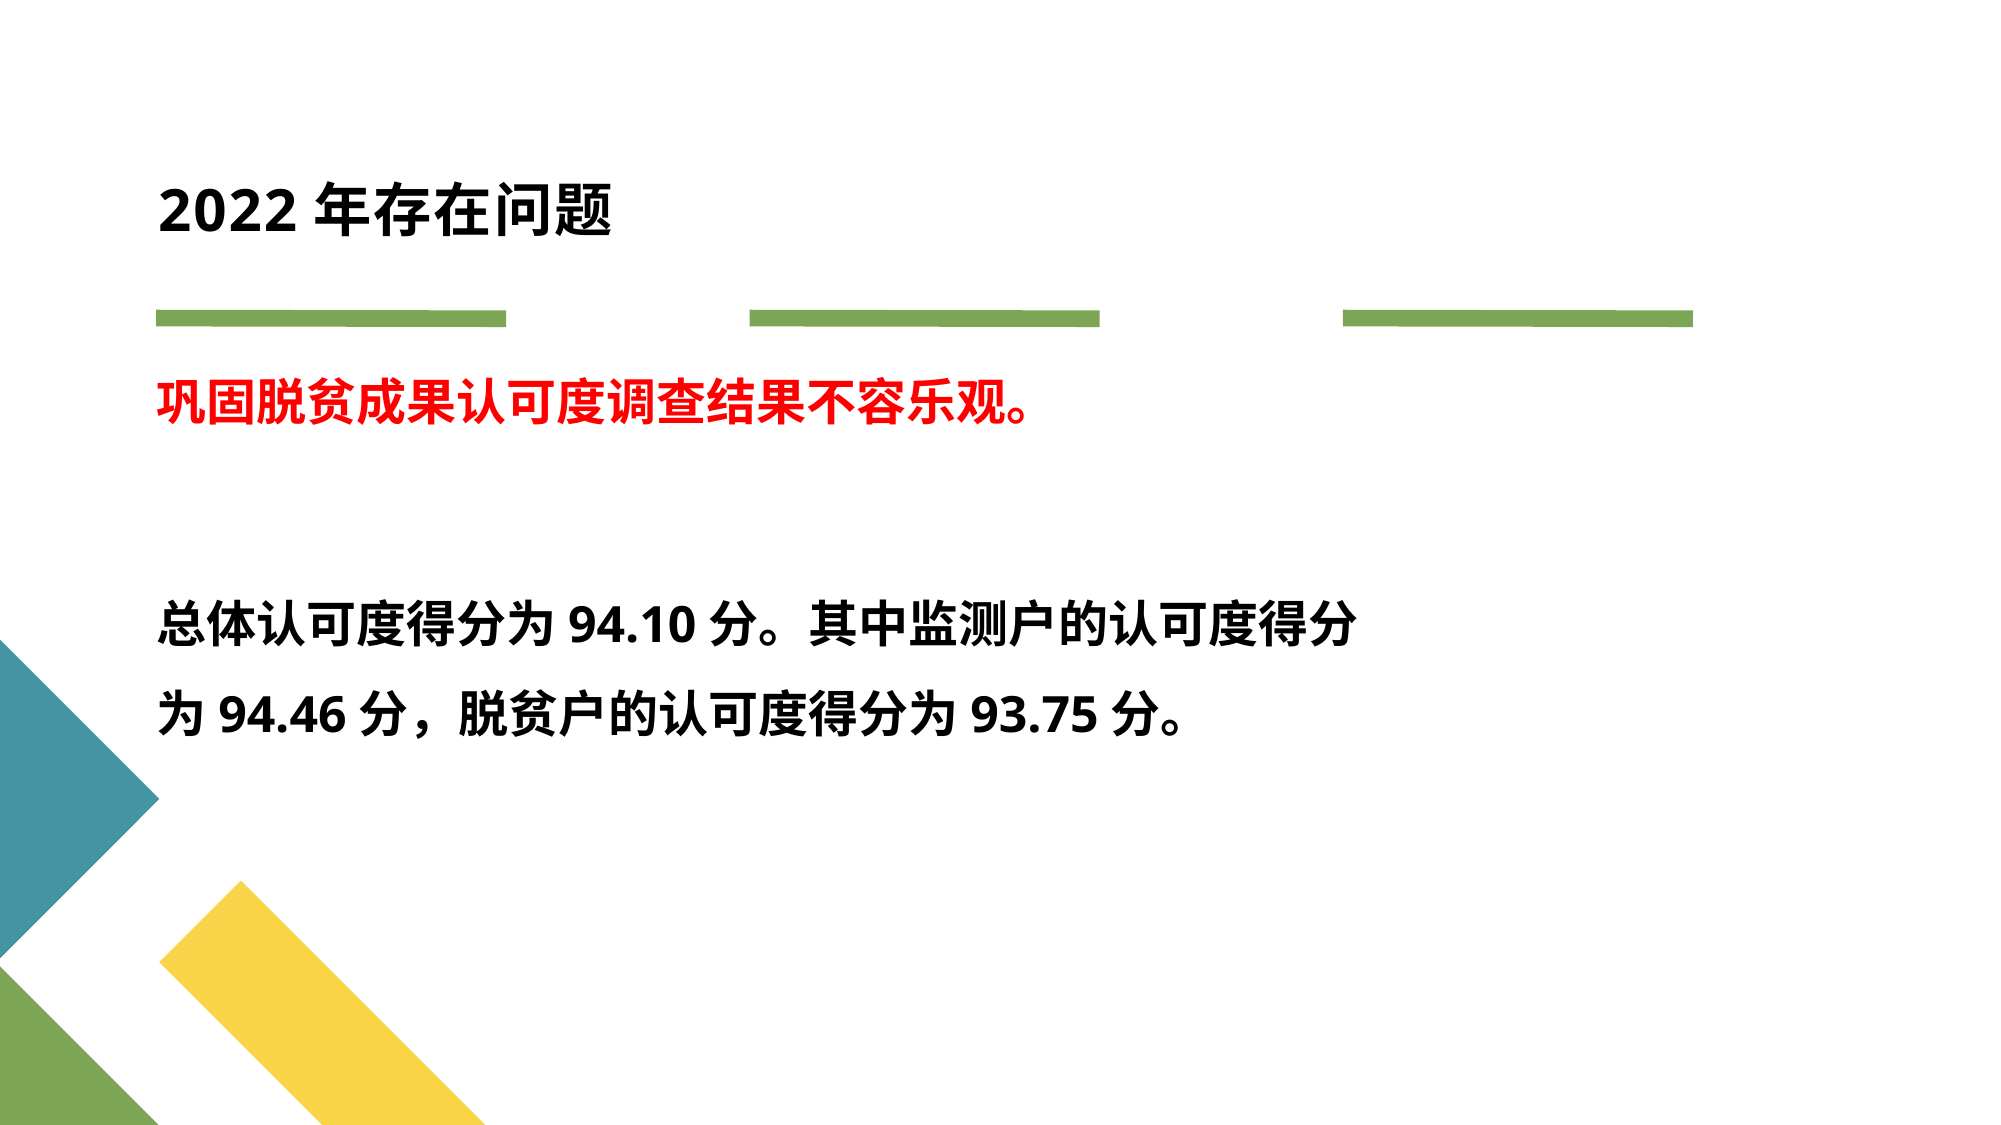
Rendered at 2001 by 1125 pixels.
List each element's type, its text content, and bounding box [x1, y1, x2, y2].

list 巩固脱贫成果认可度调查结果不容乐观。 总体认可度得分为94.10分。其中监测户的认可度得分为94.46分，脱贫户的认可度得分为93.75分。 [156, 377, 1400, 771]
title 2022年存在问题 [158, 144, 969, 245]
